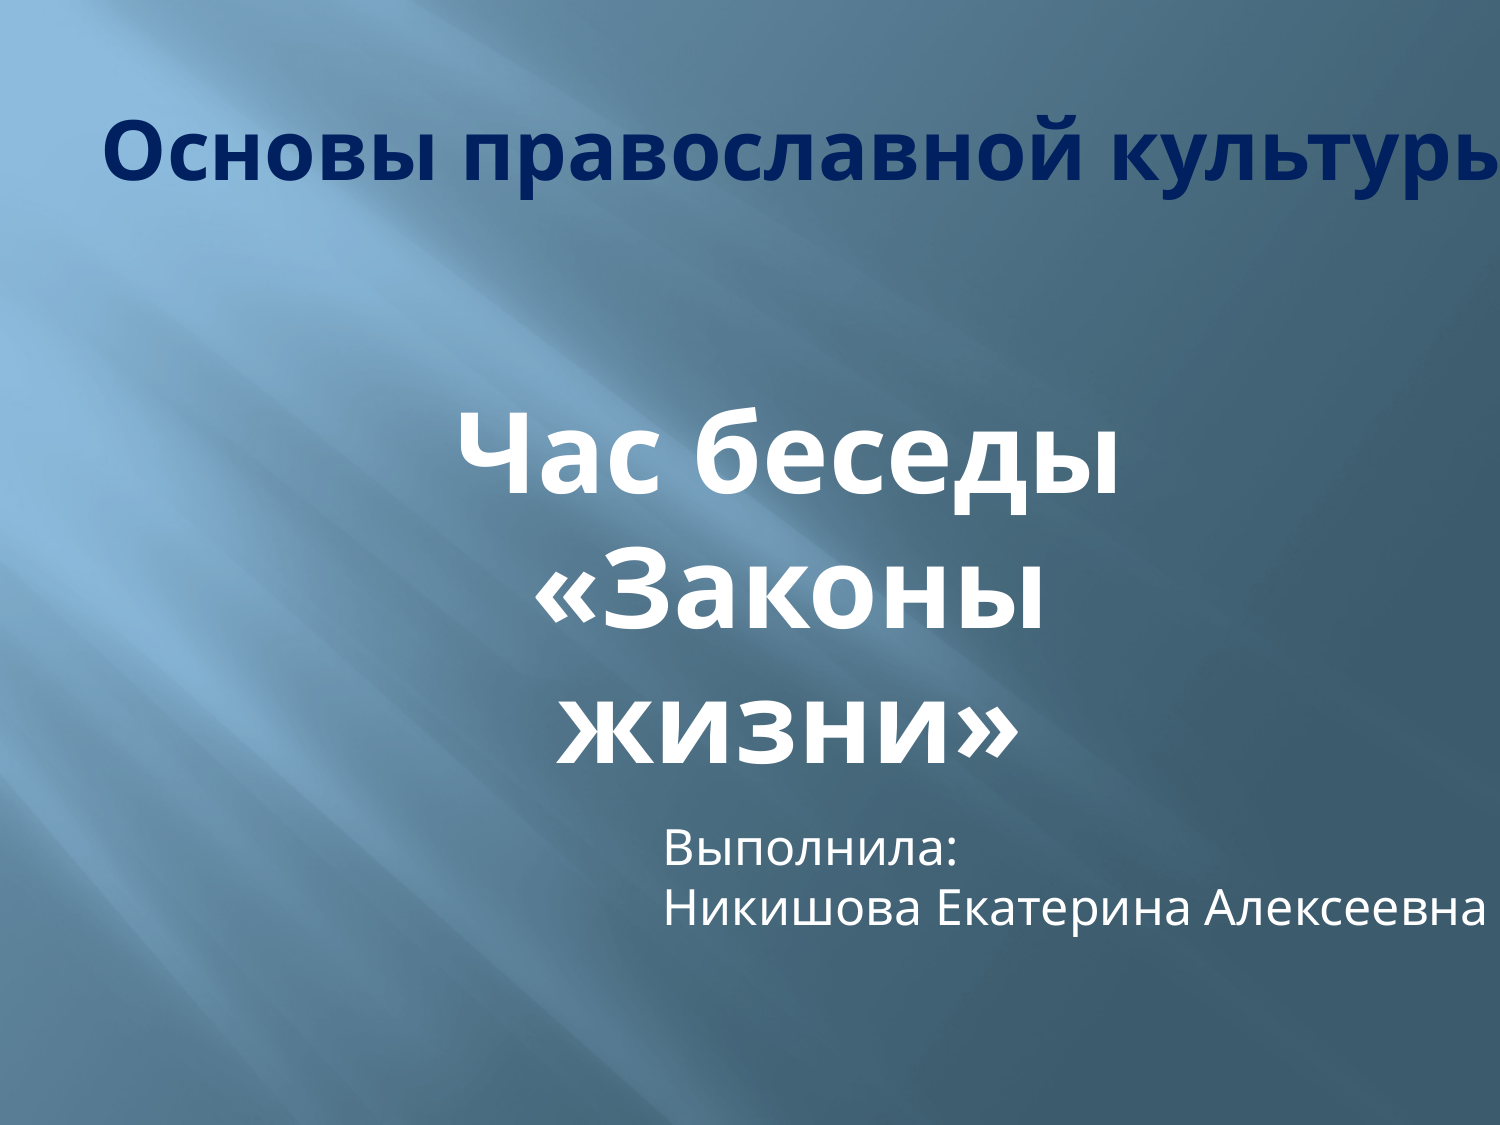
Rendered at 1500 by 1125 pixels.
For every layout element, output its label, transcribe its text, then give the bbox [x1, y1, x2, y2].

text_box Основы православной культуры [86, 90, 1500, 205]
text_box Час беседы «Законы жизни» [292, 373, 1288, 794]
text_box Выполнила: Никишова Екатерина Алексеевна [648, 808, 1500, 944]
